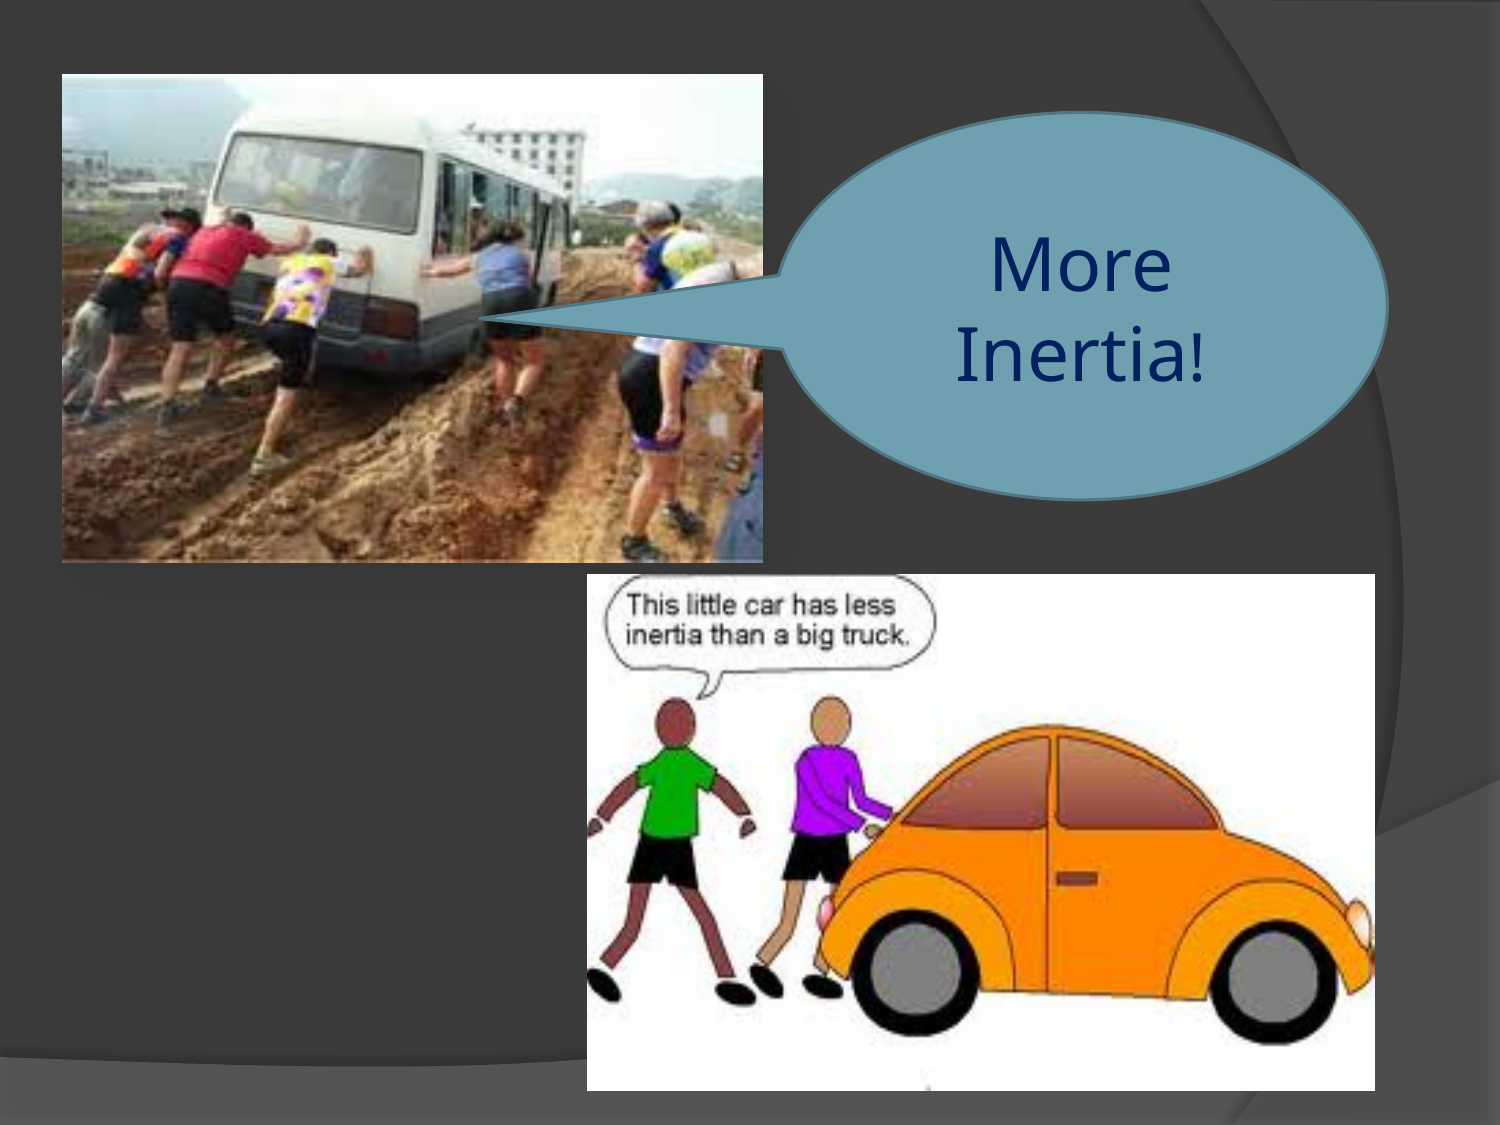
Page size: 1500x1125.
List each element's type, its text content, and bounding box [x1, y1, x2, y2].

picture [587, 574, 1376, 1092]
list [62, 74, 763, 563]
text_box More Inertia! [773, 110, 1389, 502]
